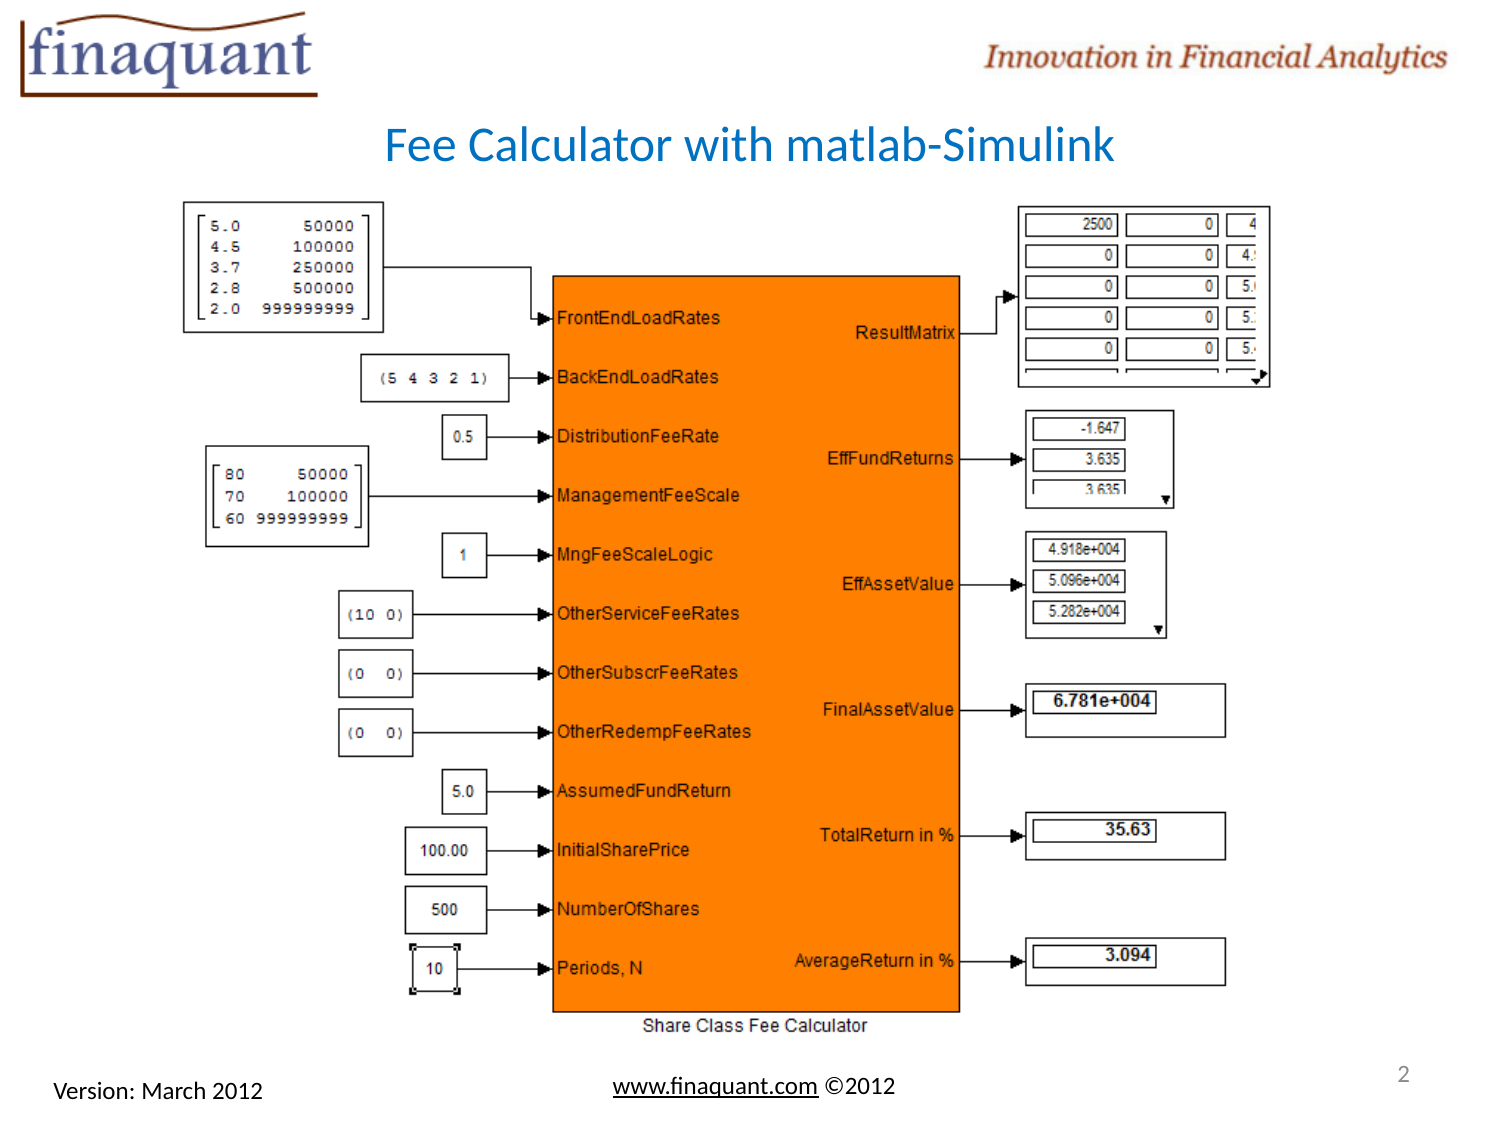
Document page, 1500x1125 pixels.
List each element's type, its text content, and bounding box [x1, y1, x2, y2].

picture [12, 5, 326, 104]
picture [965, 25, 1464, 88]
title Fee Calculator with matlab-Simulink [75, 107, 1425, 175]
text_box www.finaquant.com ©2012 [597, 1062, 911, 1108]
slide_number 2 [1074, 1042, 1425, 1103]
picture [169, 184, 1281, 1042]
text_box Version: March 2012 [38, 1067, 279, 1112]
